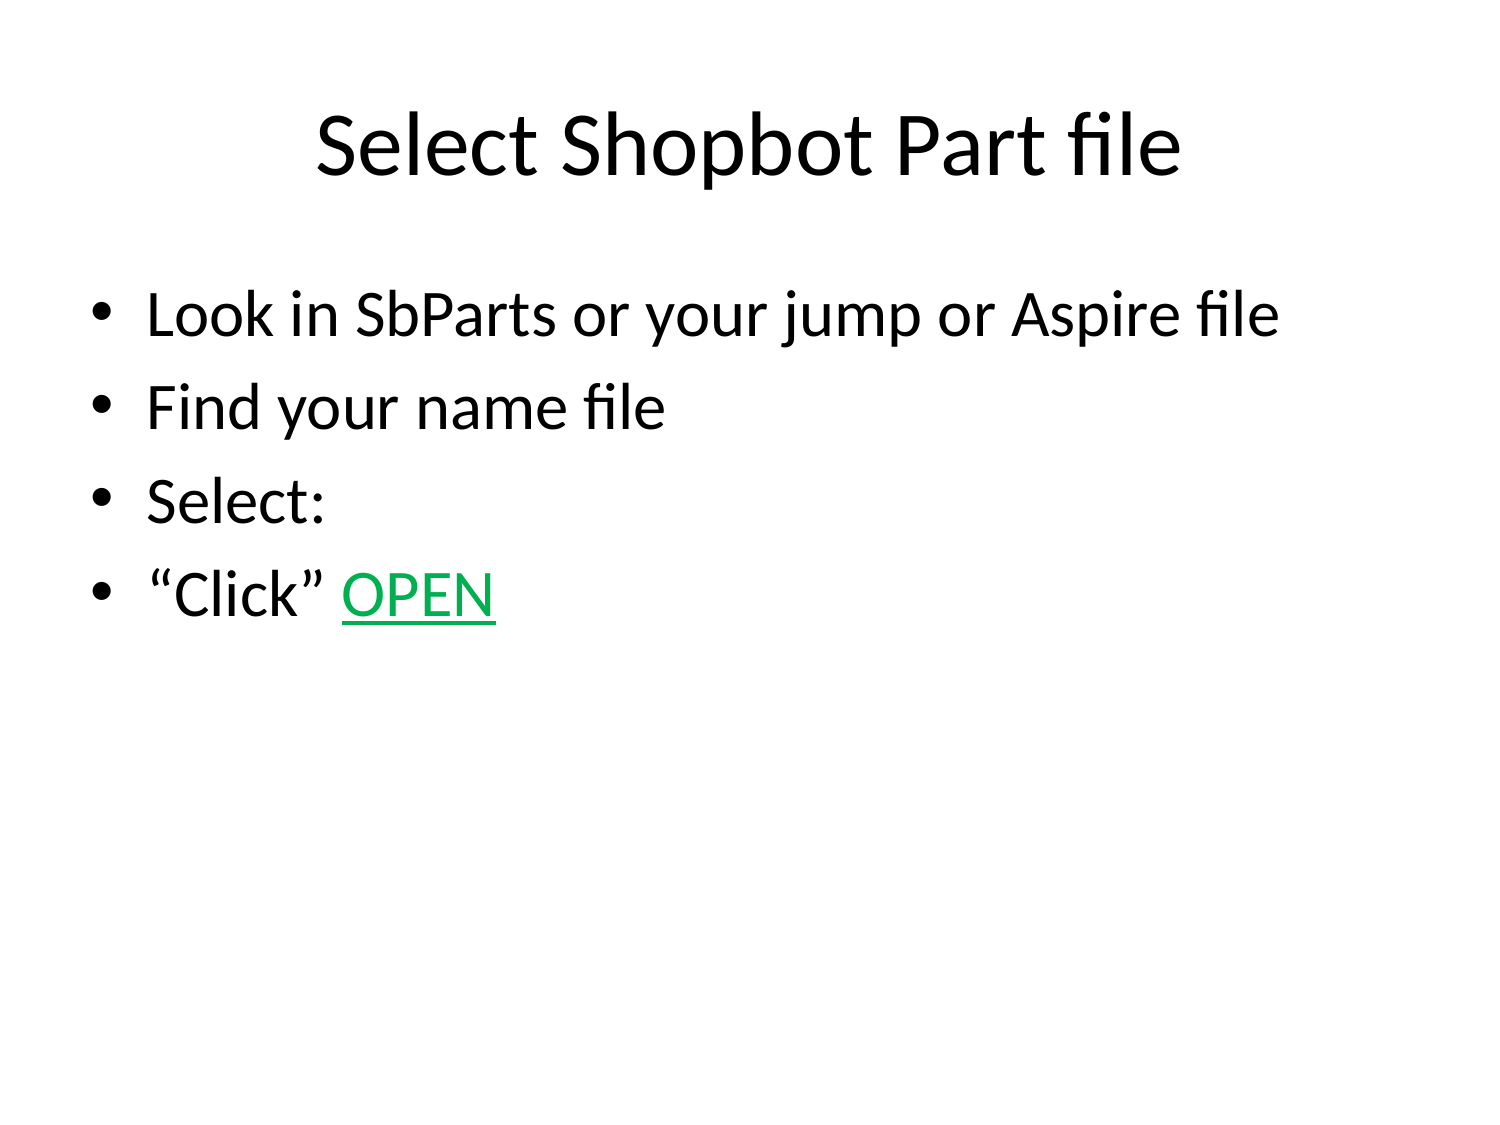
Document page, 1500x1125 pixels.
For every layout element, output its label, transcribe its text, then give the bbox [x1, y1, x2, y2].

title Select Shopbot Part file [75, 45, 1425, 233]
list Look in SbParts or your jump or Aspire file Find your name file Select: “Click” OPEN [75, 262, 1425, 1005]
